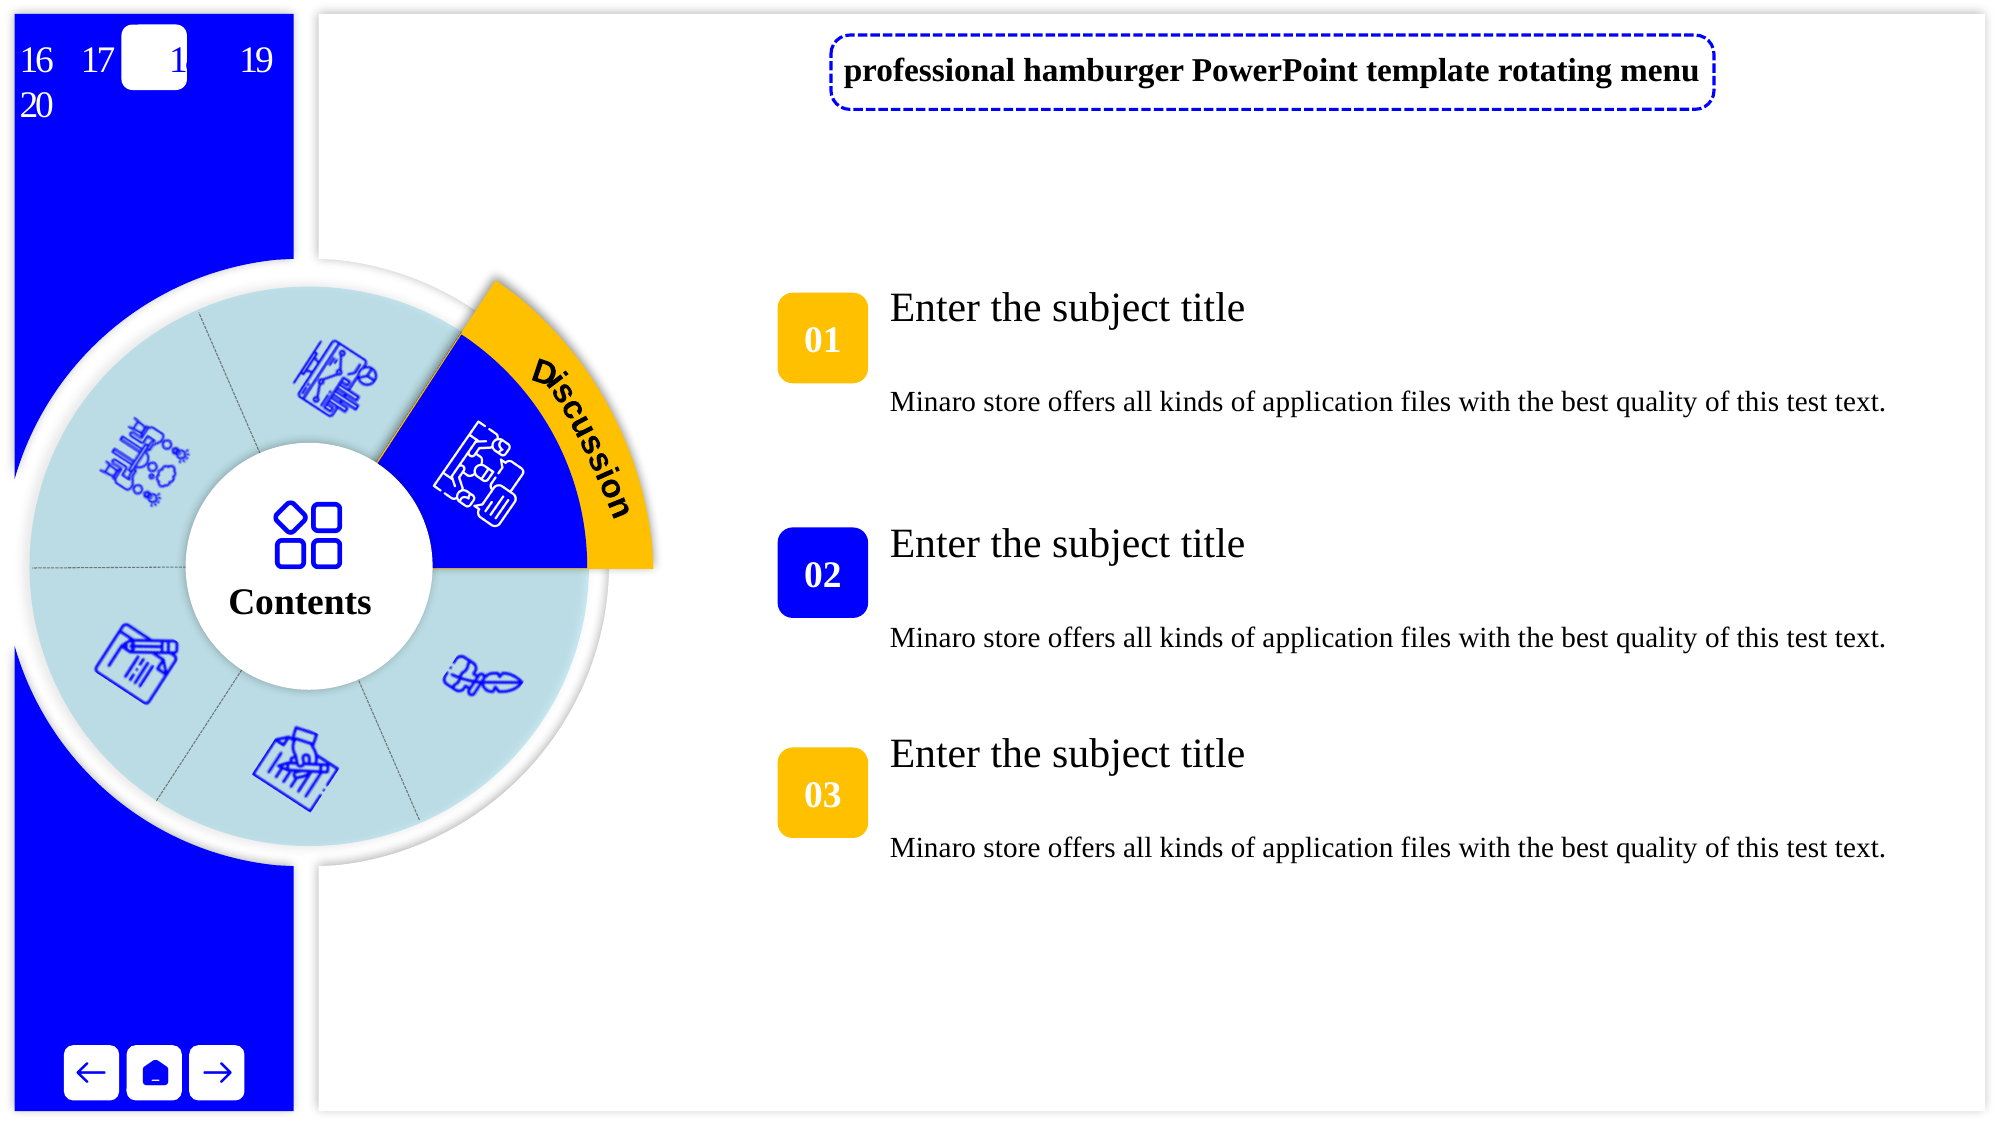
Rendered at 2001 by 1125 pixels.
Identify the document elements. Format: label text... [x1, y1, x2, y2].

text_box 03 [776, 746, 870, 840]
text_box [491, 279, 506, 286]
text_box 16 17 18 19 20 [4, 27, 304, 88]
text_box 02 [776, 526, 870, 619]
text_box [29, 286, 589, 846]
picture [270, 497, 347, 574]
picture [202, 1056, 233, 1088]
picture [447, 434, 528, 515]
text_box professional hamburger PowerPoint template rotating menu [829, 41, 1829, 96]
text_box Enter the subject title Minaro store offers all kinds of application files with the best quality of this test text. [875, 718, 1933, 871]
text_box Enter the subject title Minaro store offers all kinds of application files with the best quality of this test text. [875, 508, 1933, 661]
text_box [830, 96, 1715, 111]
text_box [834, 33, 1711, 41]
picture [75, 1057, 107, 1088]
picture [140, 1056, 171, 1088]
text_box [589, 373, 655, 570]
text_box Enter the subject title Minaro store offers all kinds of application files with the best quality of this test text. [875, 271, 1933, 425]
text_box 01 [776, 291, 870, 385]
